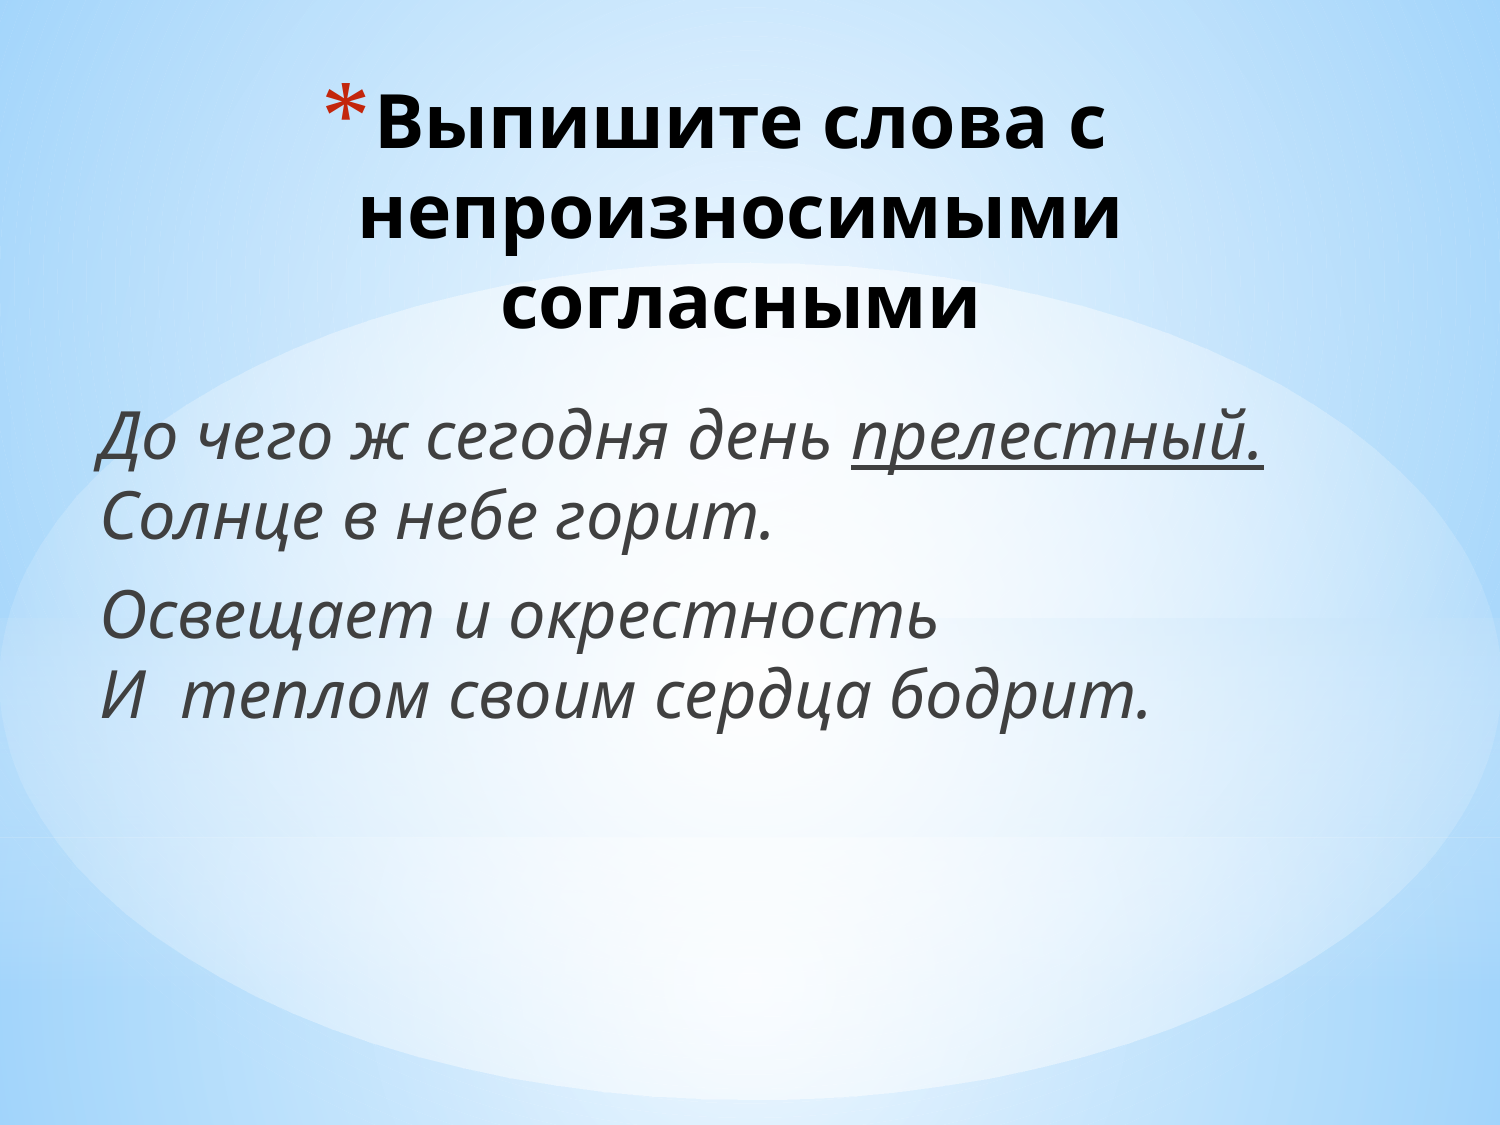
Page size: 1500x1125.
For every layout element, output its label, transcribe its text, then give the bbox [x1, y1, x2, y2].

list До чего ж сегодня день прелестный. Солнце в небе горит. Освещает и окрестность И теплом своим сердца бодрит. [76, 385, 1447, 1008]
title Выпишите слова с непроизносимыми согласными [100, 66, 1329, 254]
